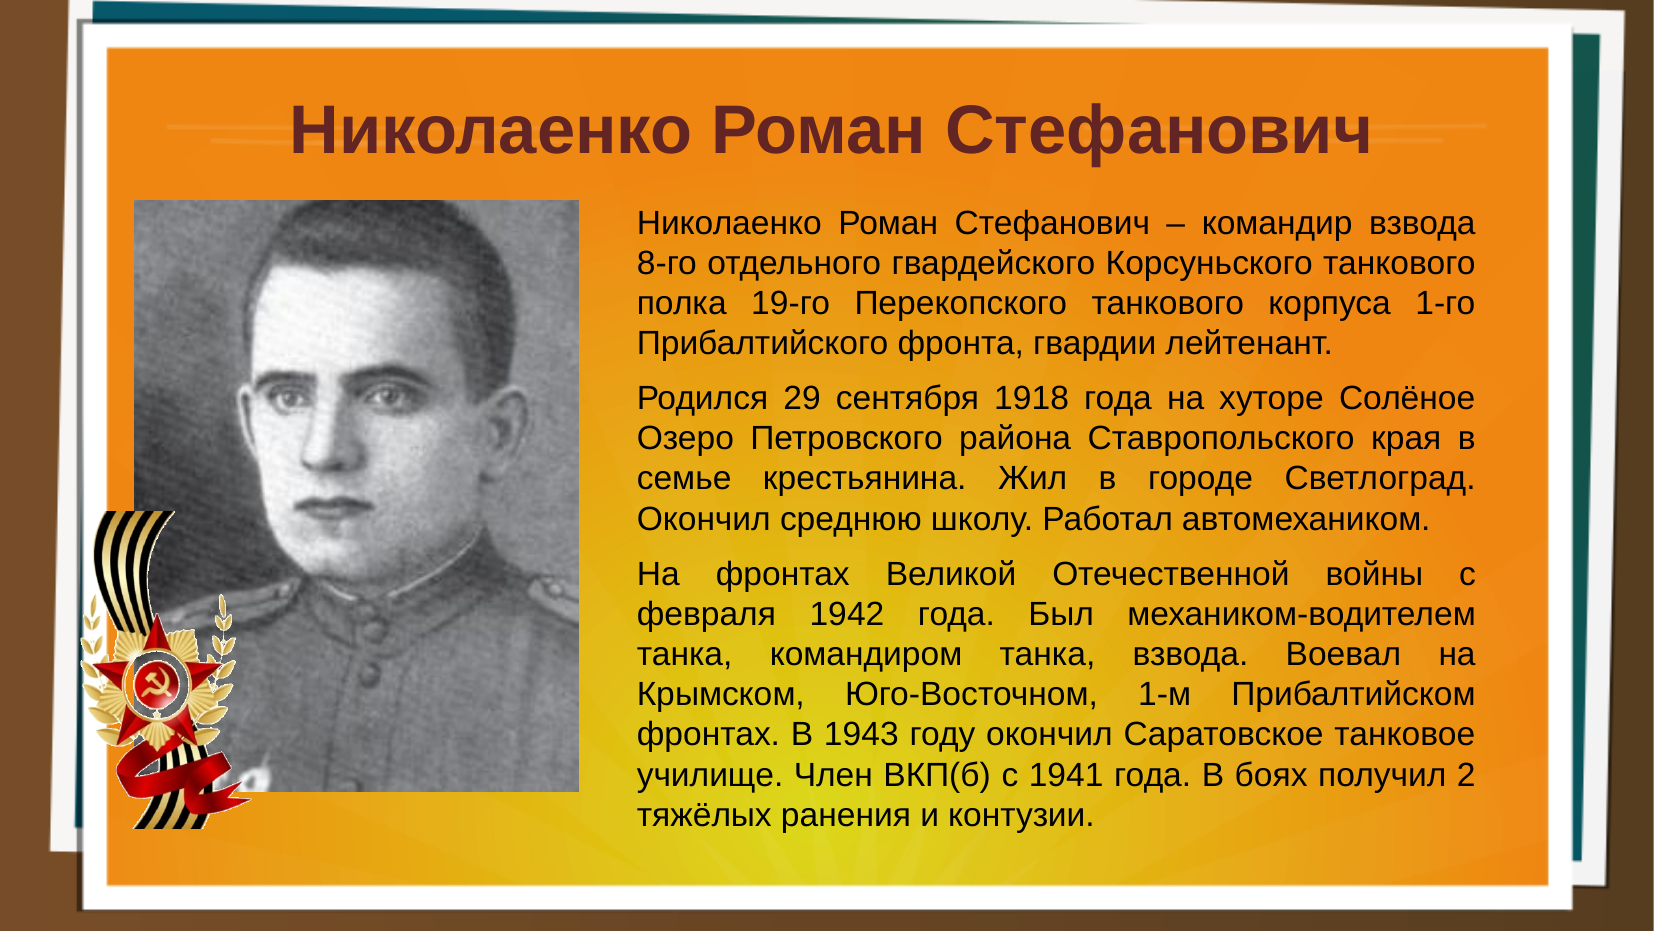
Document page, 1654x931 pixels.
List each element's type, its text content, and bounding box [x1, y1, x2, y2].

text_box Николаенко Роман Стефанович [170, 43, 1494, 209]
picture [0, 0, 1654, 931]
text_box Николаенко Роман Стефанович – командир взвода 8-го отдельного гвардейского Корсуньского танкового полка 19-го Перекопского танкового корпуса 1-го Прибалтийского фронта, гвардии лейтенант. Родился 29 сентября 1918 года на хуторе Солёное Озеро Петровского района Ставропольского края в семье крестьянина. Жил в городе Светлоград. Окончил среднюю школу. Работал автомехаником. На фронтах Великой Отечественной войны с февраля 1942 года. Был механиком-водителем танка, командиром танка, взвода. Воевал на Крымском, Юго-Восточном, 1-м Прибалтийском фронтах. В 1943 году окончил Саратовское танковое училище. Член ВКП(б) с 1941 года. В боях получил 2 тяжёлых ранения и контузии. [568, 200, 1477, 876]
